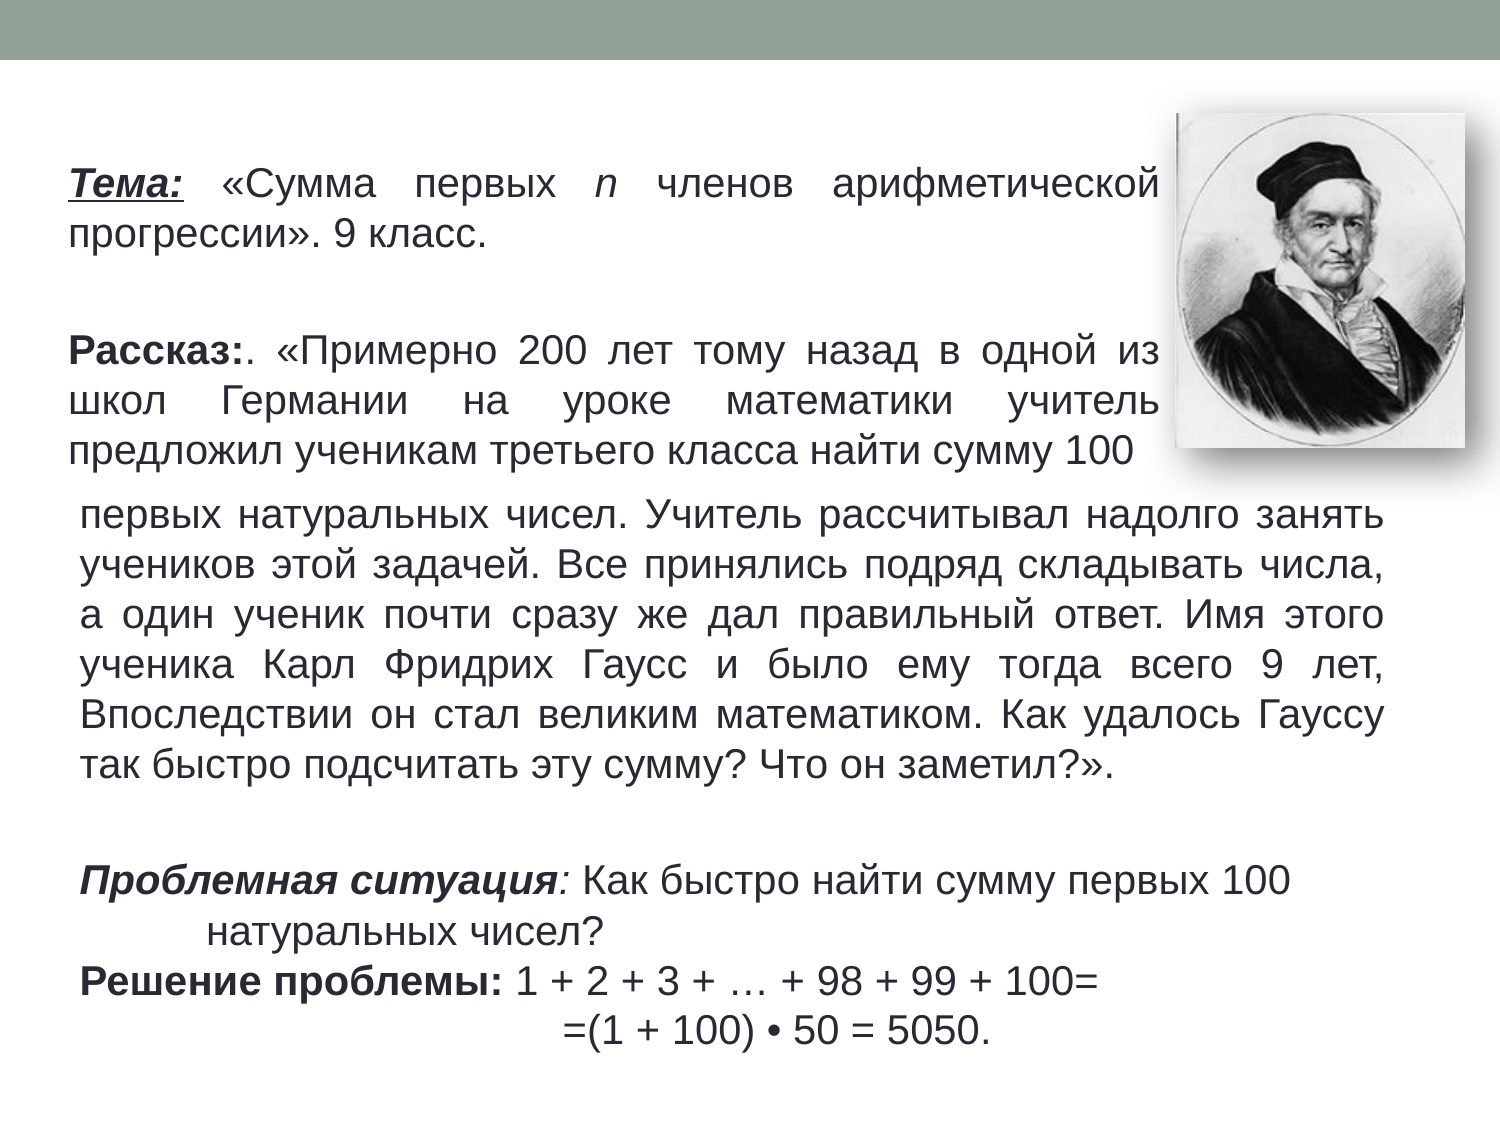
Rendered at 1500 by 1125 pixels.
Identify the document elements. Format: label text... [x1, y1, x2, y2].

text_box Проблемная ситуация: Как быстро найти сумму первых 100 натуральных чисел? Решение проблемы: 1 + 2 + 3 + … + 98 + 99 + 100= =(1 + 100) • 50 = 5050. [64, 845, 1436, 1061]
picture [1174, 113, 1465, 449]
list Тема: «Сумма первых n членов арифметической прогрессии». 9 класс. Рассказ:. «Примерно 200 лет тому назад в одной из школ Германии на уроке матема­тики учитель предложил ученикам третьего класса найти сумму 100 [53, 90, 1176, 448]
text_box первых натуральных чисел. Учитель рассчитывал надолго занять учеников этой задачей. Все принялись подряд складывать числа, а один ученик почти сразу же дал правильный ответ. Имя этого ученика Карл Фридрих Гаусс и было ему тогда всего 9 лет, Впоследствии он стал великим математиком. Как удалось Га­уссу так быстро подсчитать эту сумму? Что он заметил?». [64, 479, 1400, 795]
